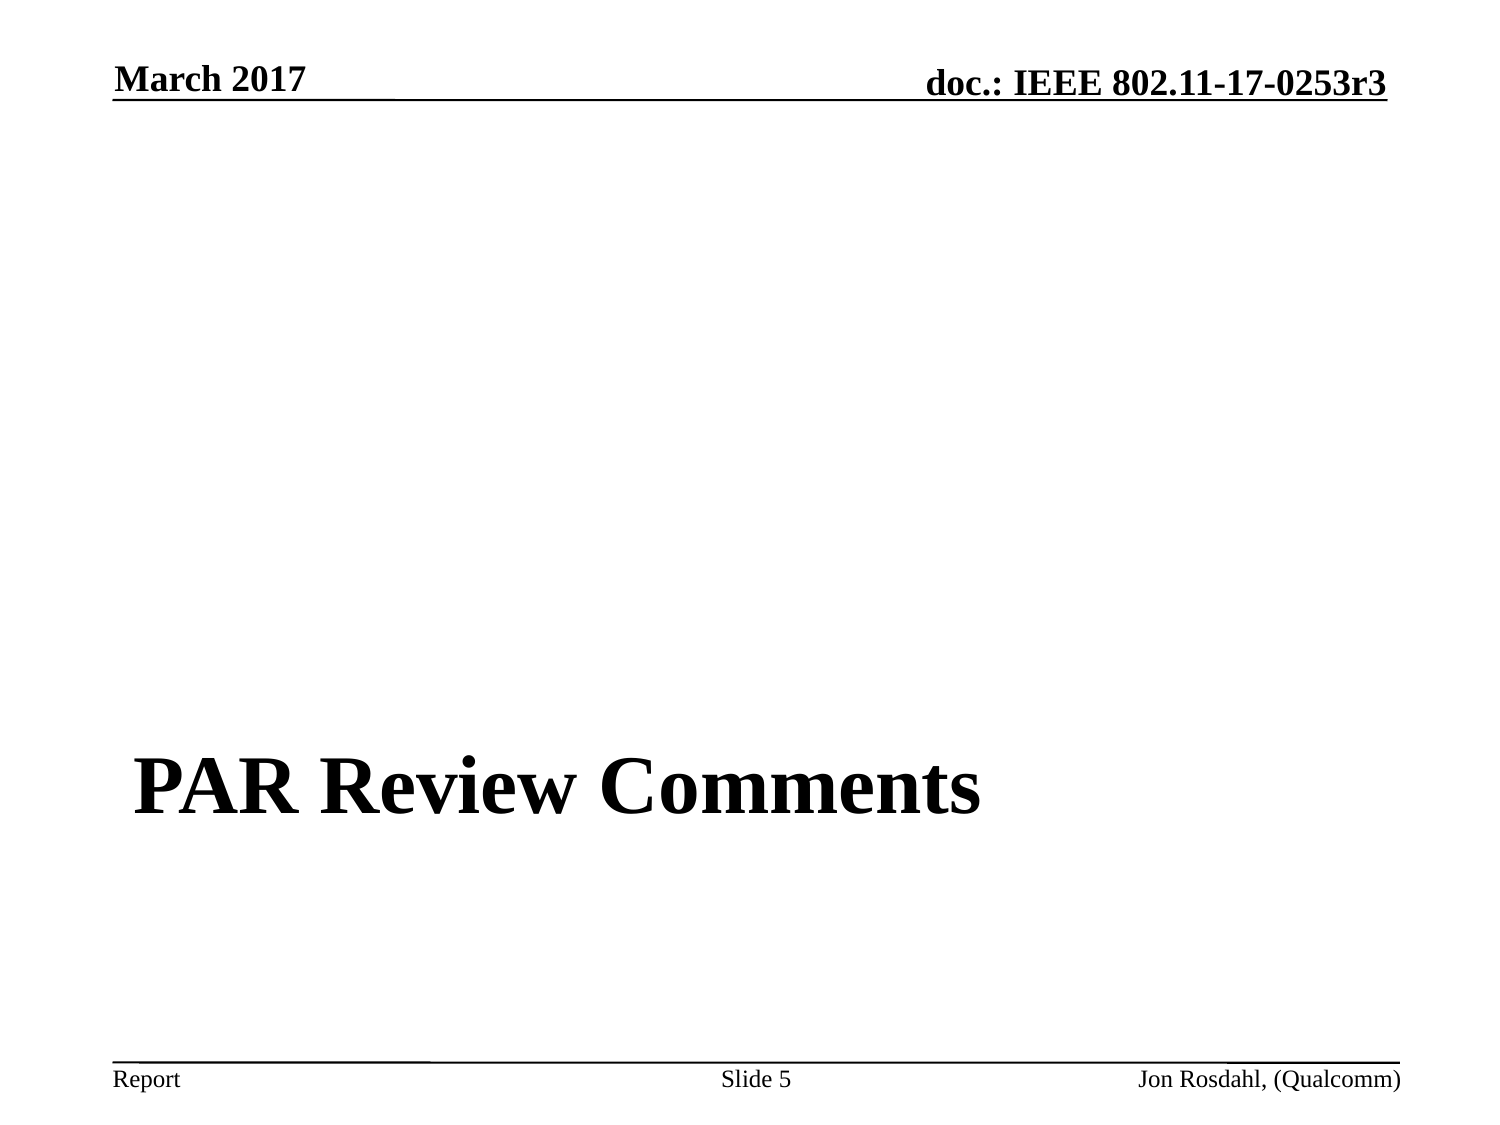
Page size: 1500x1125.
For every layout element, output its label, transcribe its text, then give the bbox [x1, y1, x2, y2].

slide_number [114, 54, 423, 100]
slide_number Slide 5 [712, 1061, 800, 1123]
title Par Review Comments [118, 722, 1394, 947]
footer Jon Rosdahl, (Qualcomm) [878, 1061, 1402, 1093]
